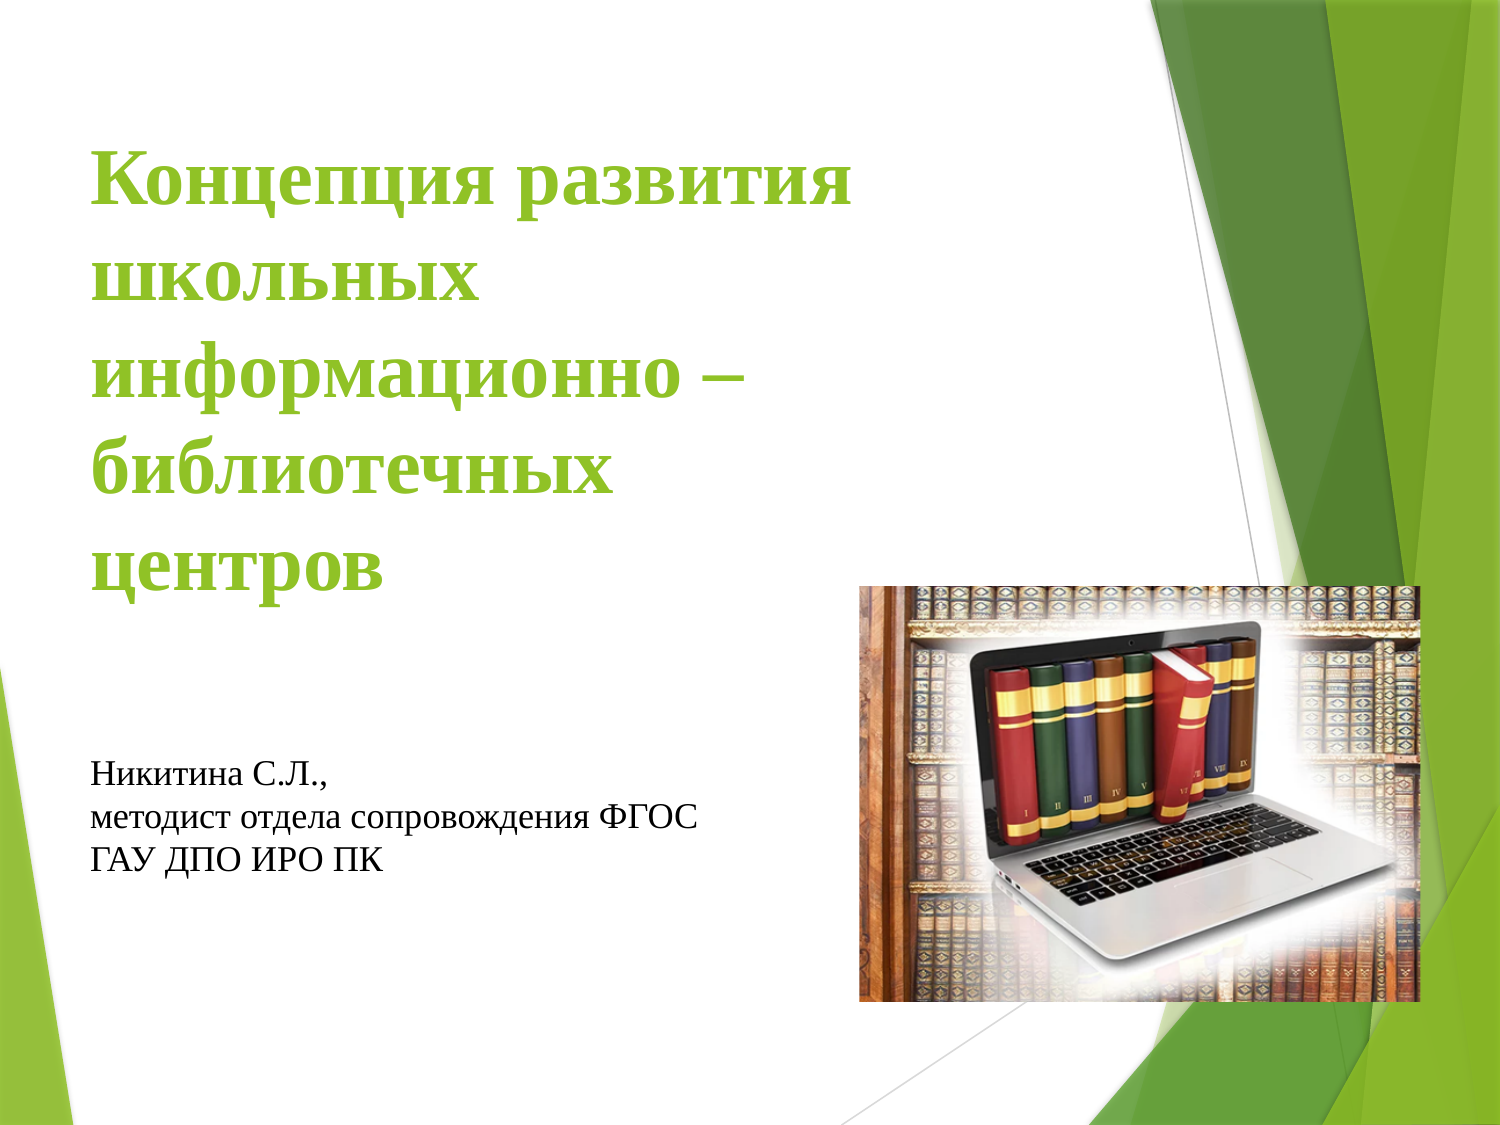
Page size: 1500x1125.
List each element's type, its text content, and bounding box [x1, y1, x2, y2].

picture [858, 585, 1421, 1003]
title Концепция развития школьных информационно – библиотечных центров Никитина С.Л., методист отдела сопровождения ФГОС ГАУ ДПО ИРО ПК [75, 45, 1069, 1035]
